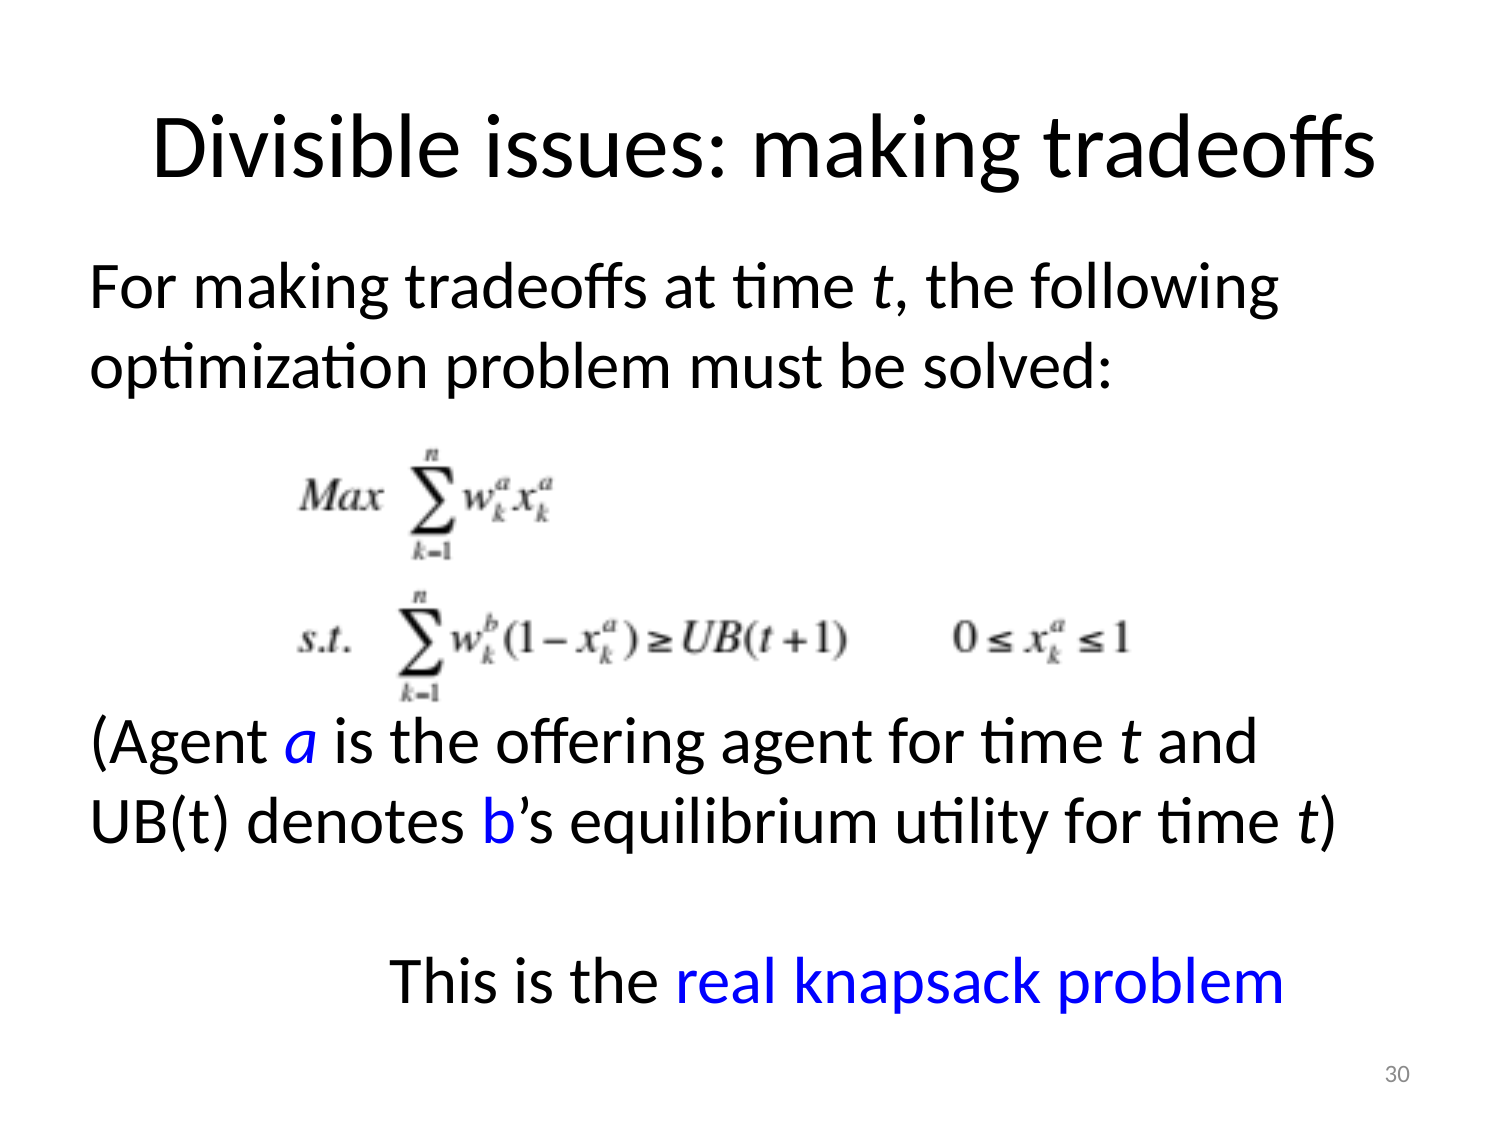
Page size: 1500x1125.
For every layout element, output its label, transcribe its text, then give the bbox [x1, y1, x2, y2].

text_box For making tradeoffs at time t, the following optimization problem must be solved: (Agent a is the offering agent for time t and UB(t) denotes b’s equilibrium utility for time t) This is the real knapsack problem [75, 234, 1425, 1099]
slide_number 30 [1074, 1042, 1425, 1103]
text_box Divisible issues: making tradeoffs [106, 47, 1425, 234]
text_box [291, 433, 1147, 708]
